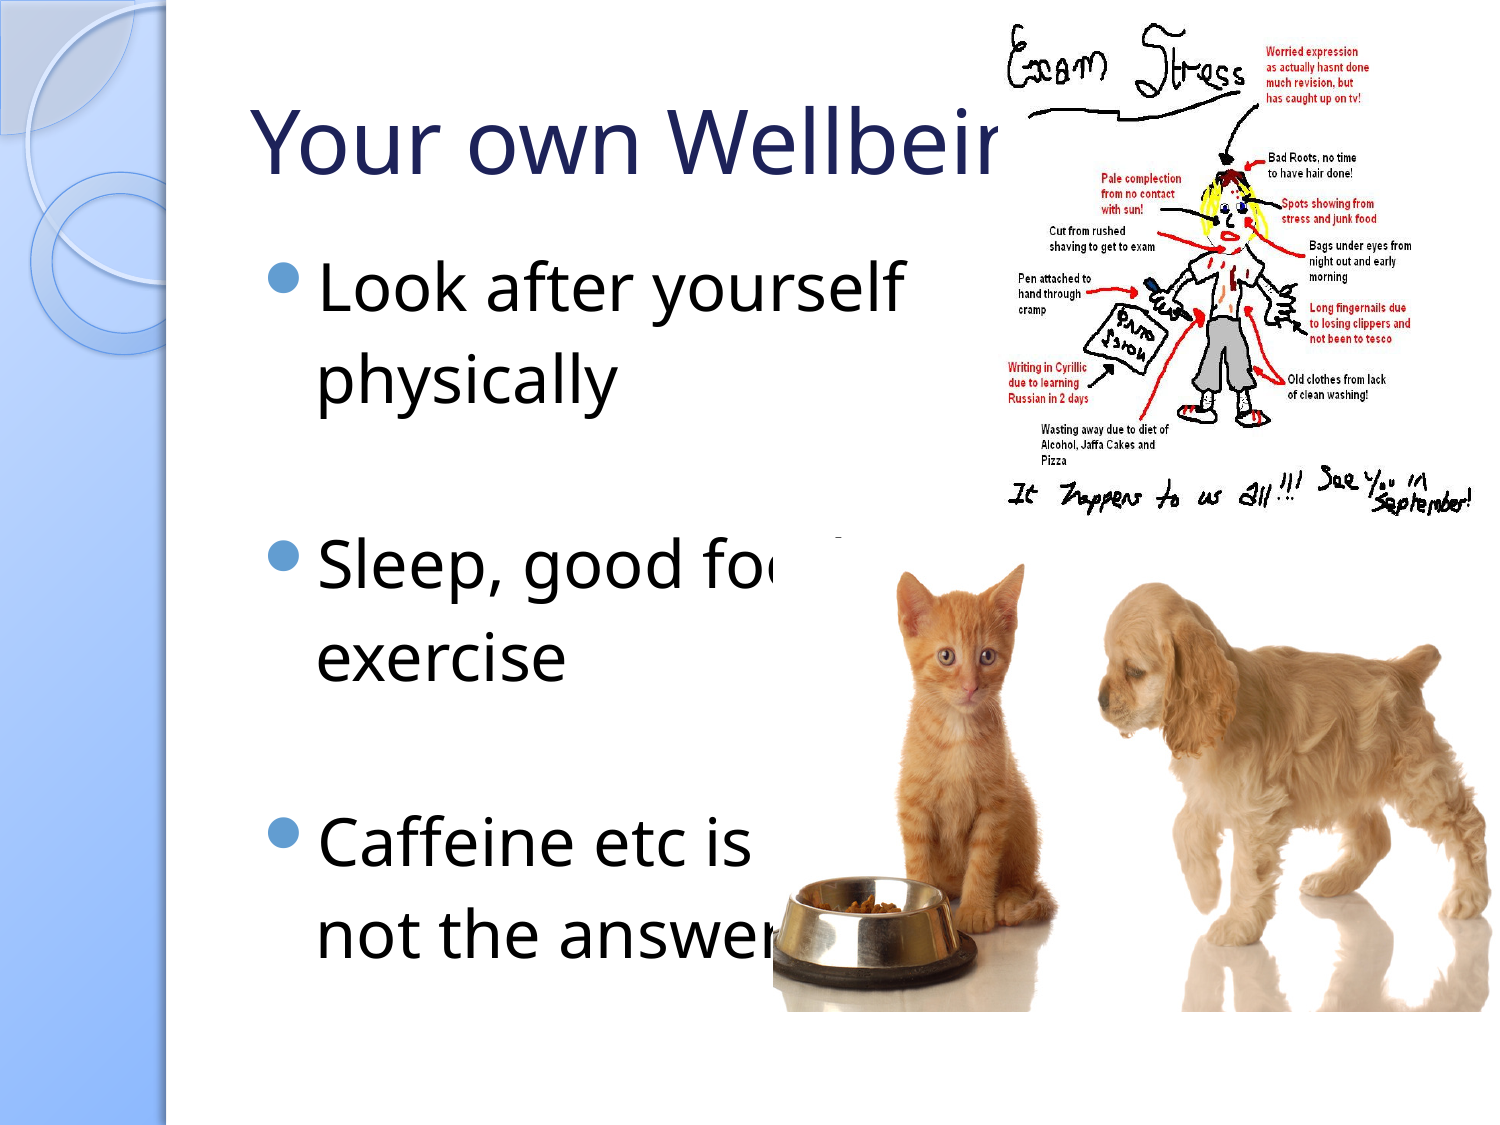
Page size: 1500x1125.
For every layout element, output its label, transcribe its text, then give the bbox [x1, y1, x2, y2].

picture [773, 538, 1500, 1012]
list Look after yourself physically Sleep, good food, exercise Caffeine etc is not the answer! [235, 237, 1466, 1025]
title Your own Wellbeing [235, 45, 990, 233]
picture [997, 9, 1483, 517]
